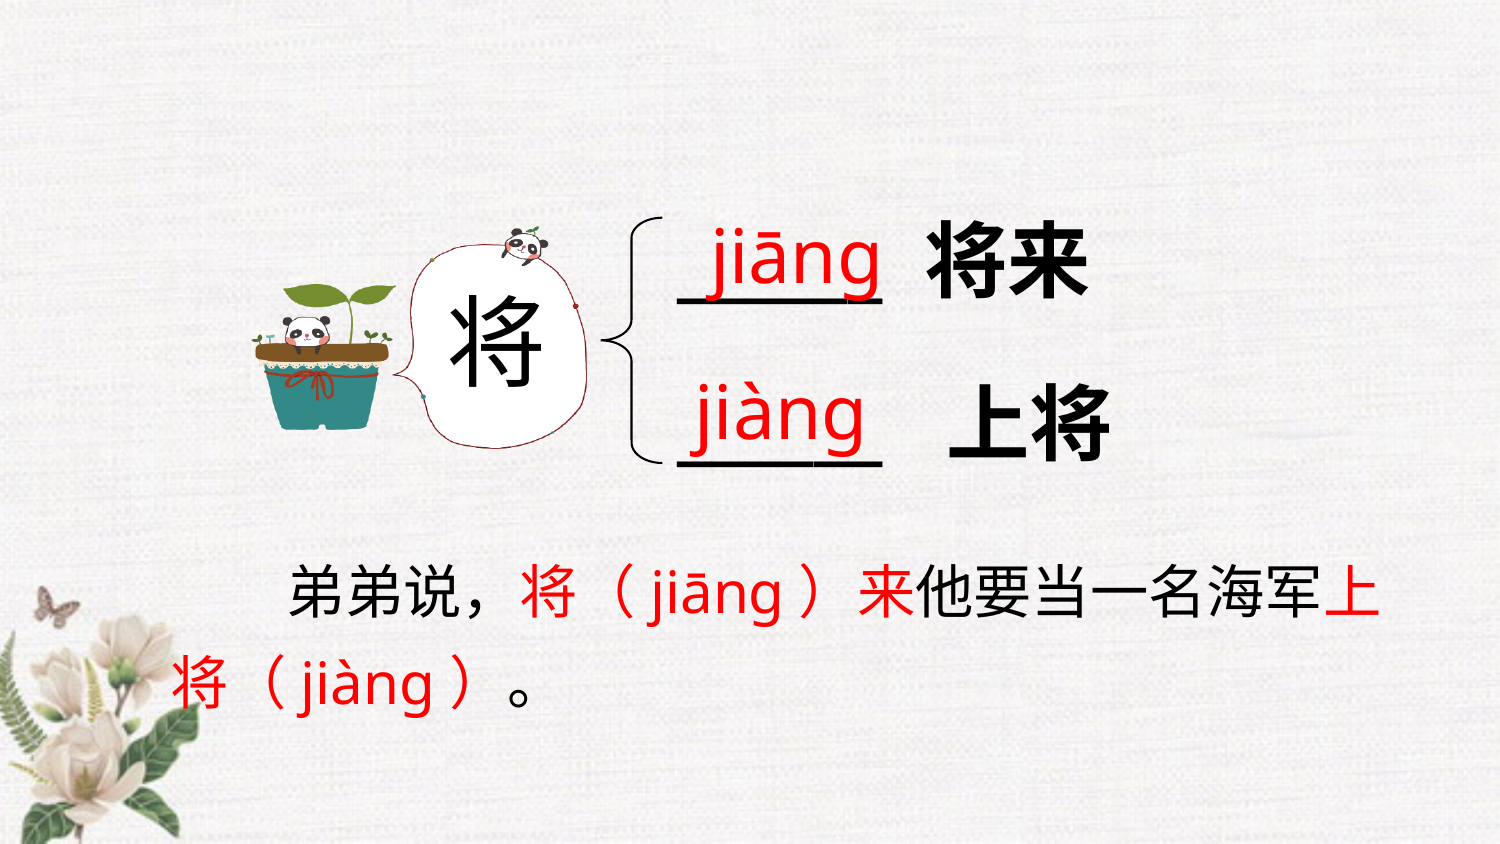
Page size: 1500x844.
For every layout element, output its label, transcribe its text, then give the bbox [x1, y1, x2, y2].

text_box ______ 上将 [662, 363, 1289, 479]
text_box jiàng [679, 357, 883, 462]
text_box 弟弟说，将（jiāng）来他要当一名海军上将（jiàng）。 [155, 526, 1407, 724]
picture [0, 0, 1500, 844]
text_box ______ 将来 [662, 201, 1265, 316]
text_box [600, 216, 663, 465]
text_box jiāng [695, 200, 985, 306]
